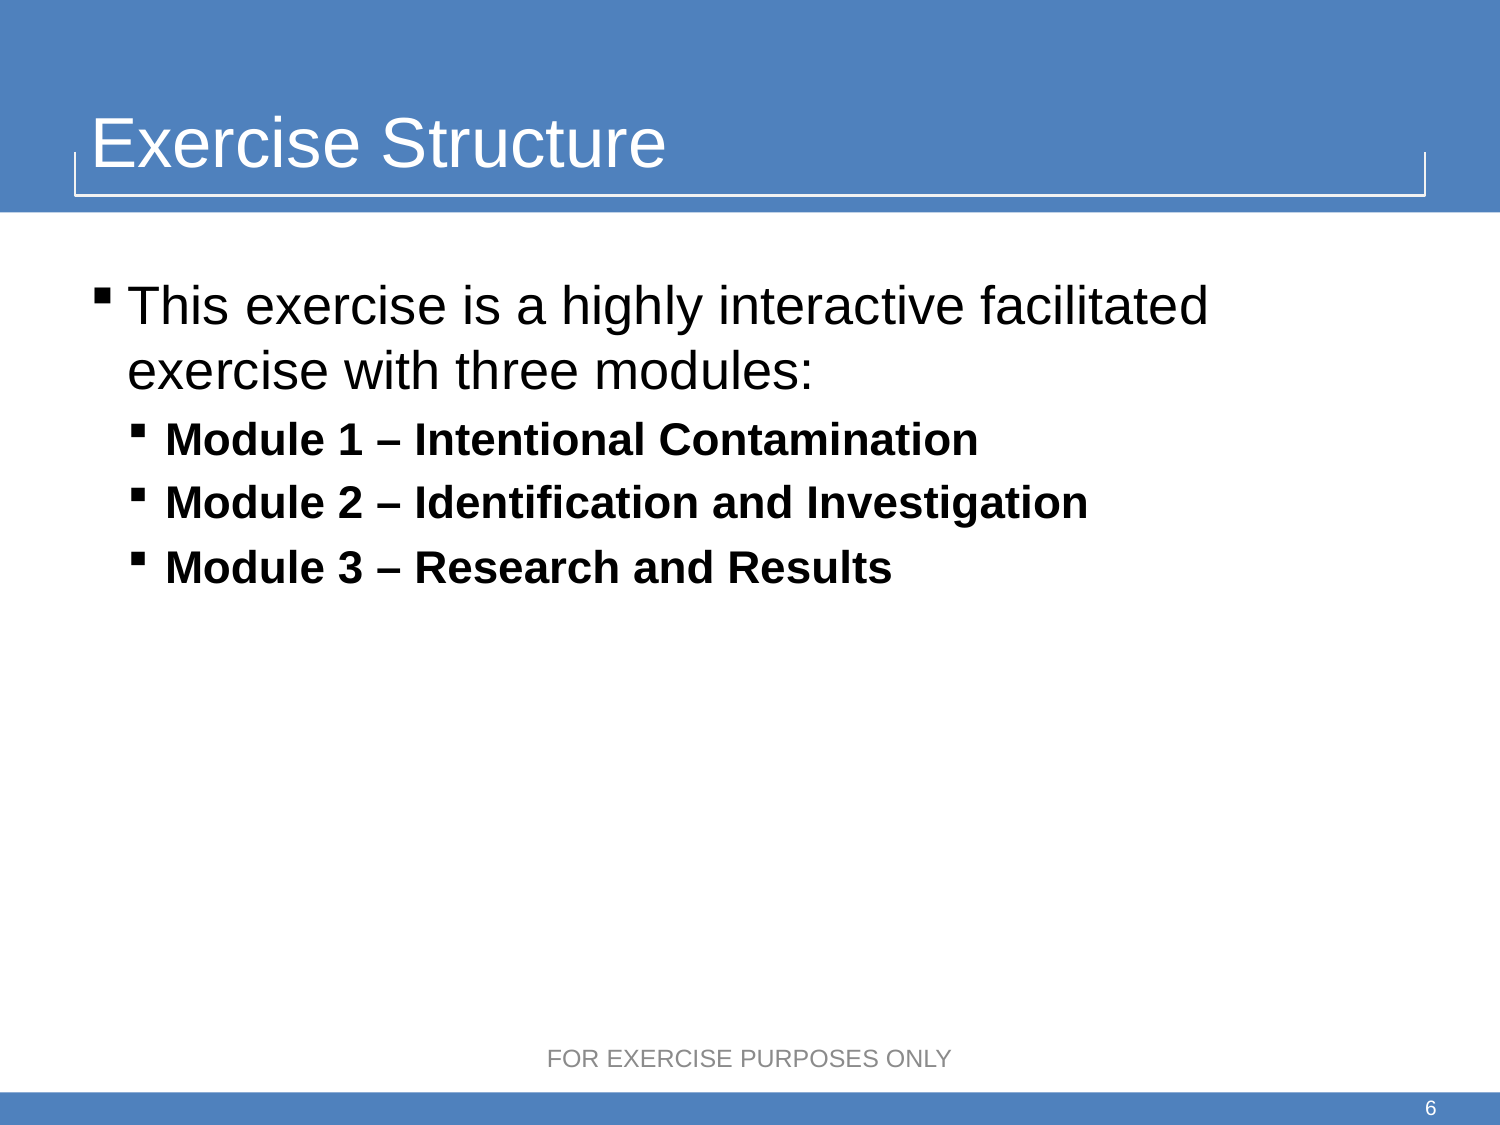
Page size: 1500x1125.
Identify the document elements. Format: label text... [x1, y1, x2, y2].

title Exercise Structure [74, 44, 1426, 233]
list This exercise is a highly interactive facilitated exercise with three modules: Module 1 – Intentional Contamination Module 2 – Identification and Investigation Module 3 – Research and Results [74, 262, 1426, 1006]
footer FOR EXERCISE PURPOSES ONLY [512, 1042, 988, 1103]
